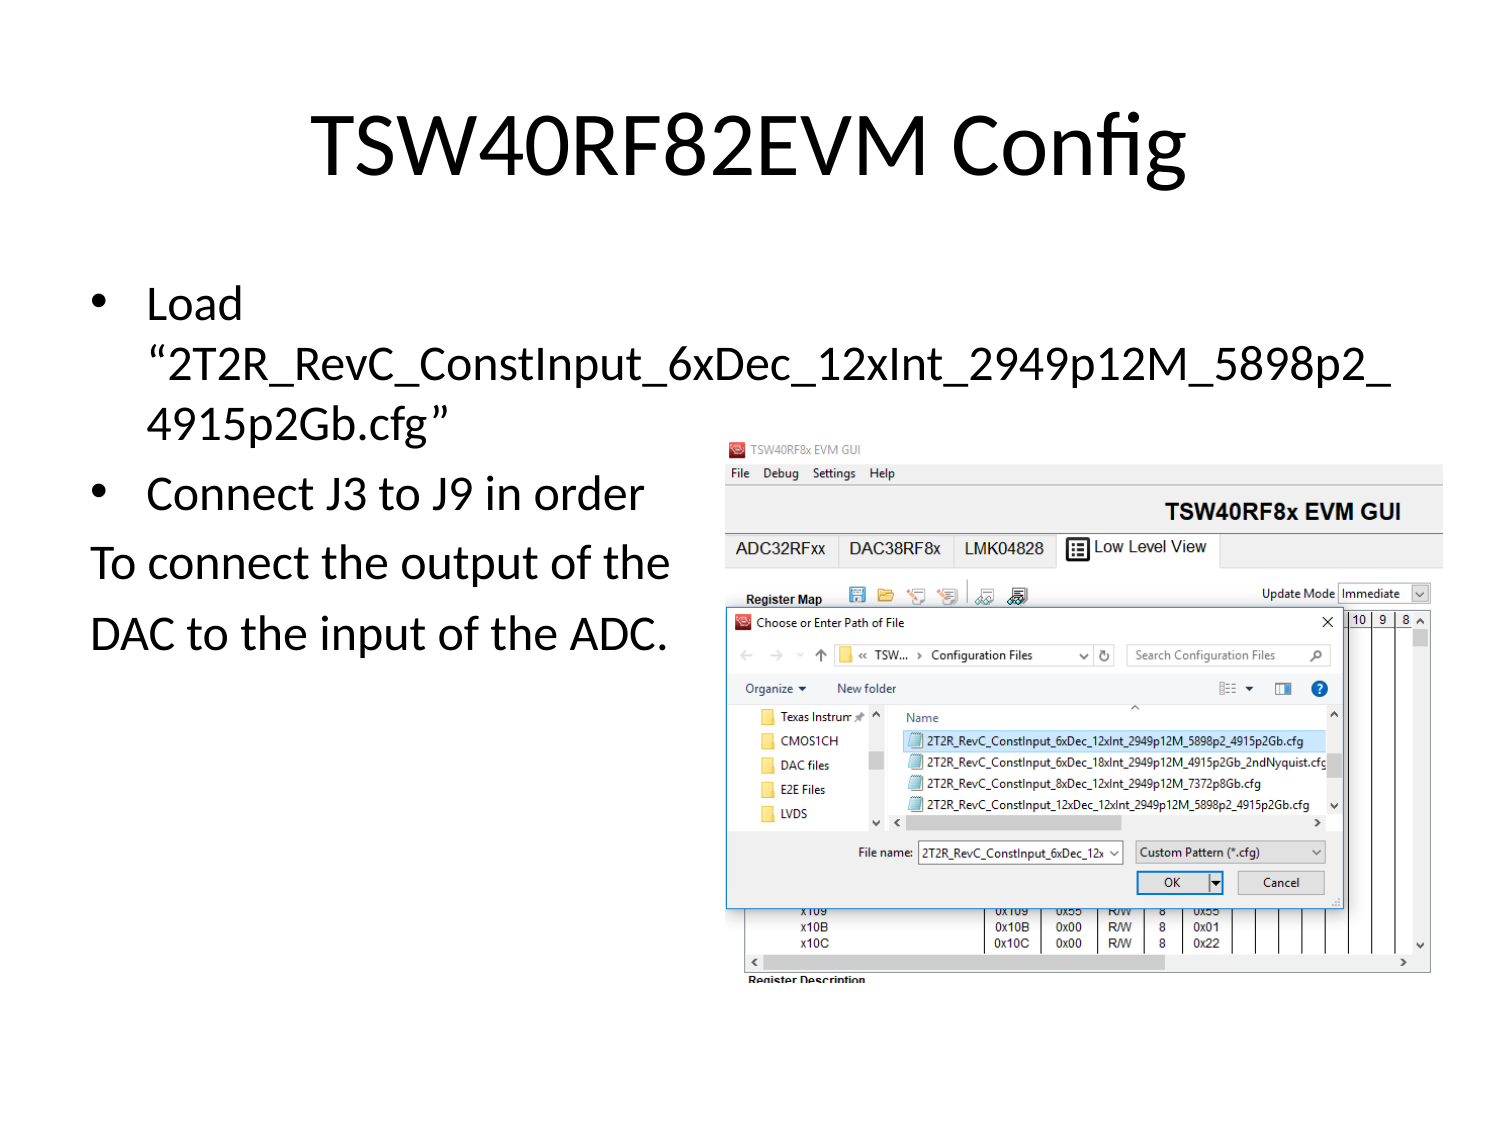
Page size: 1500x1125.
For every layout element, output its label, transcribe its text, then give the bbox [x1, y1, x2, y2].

title TSW40RF82EVM Config [75, 45, 1425, 233]
picture [724, 437, 1443, 984]
list Load “2T2R_RevC_ConstInput_6xDec_12xInt_2949p12M_5898p2_4915p2Gb.cfg” Connect J3 to J9 in order To connect the output of the DAC to the input of the ADC. [75, 262, 1425, 1005]
